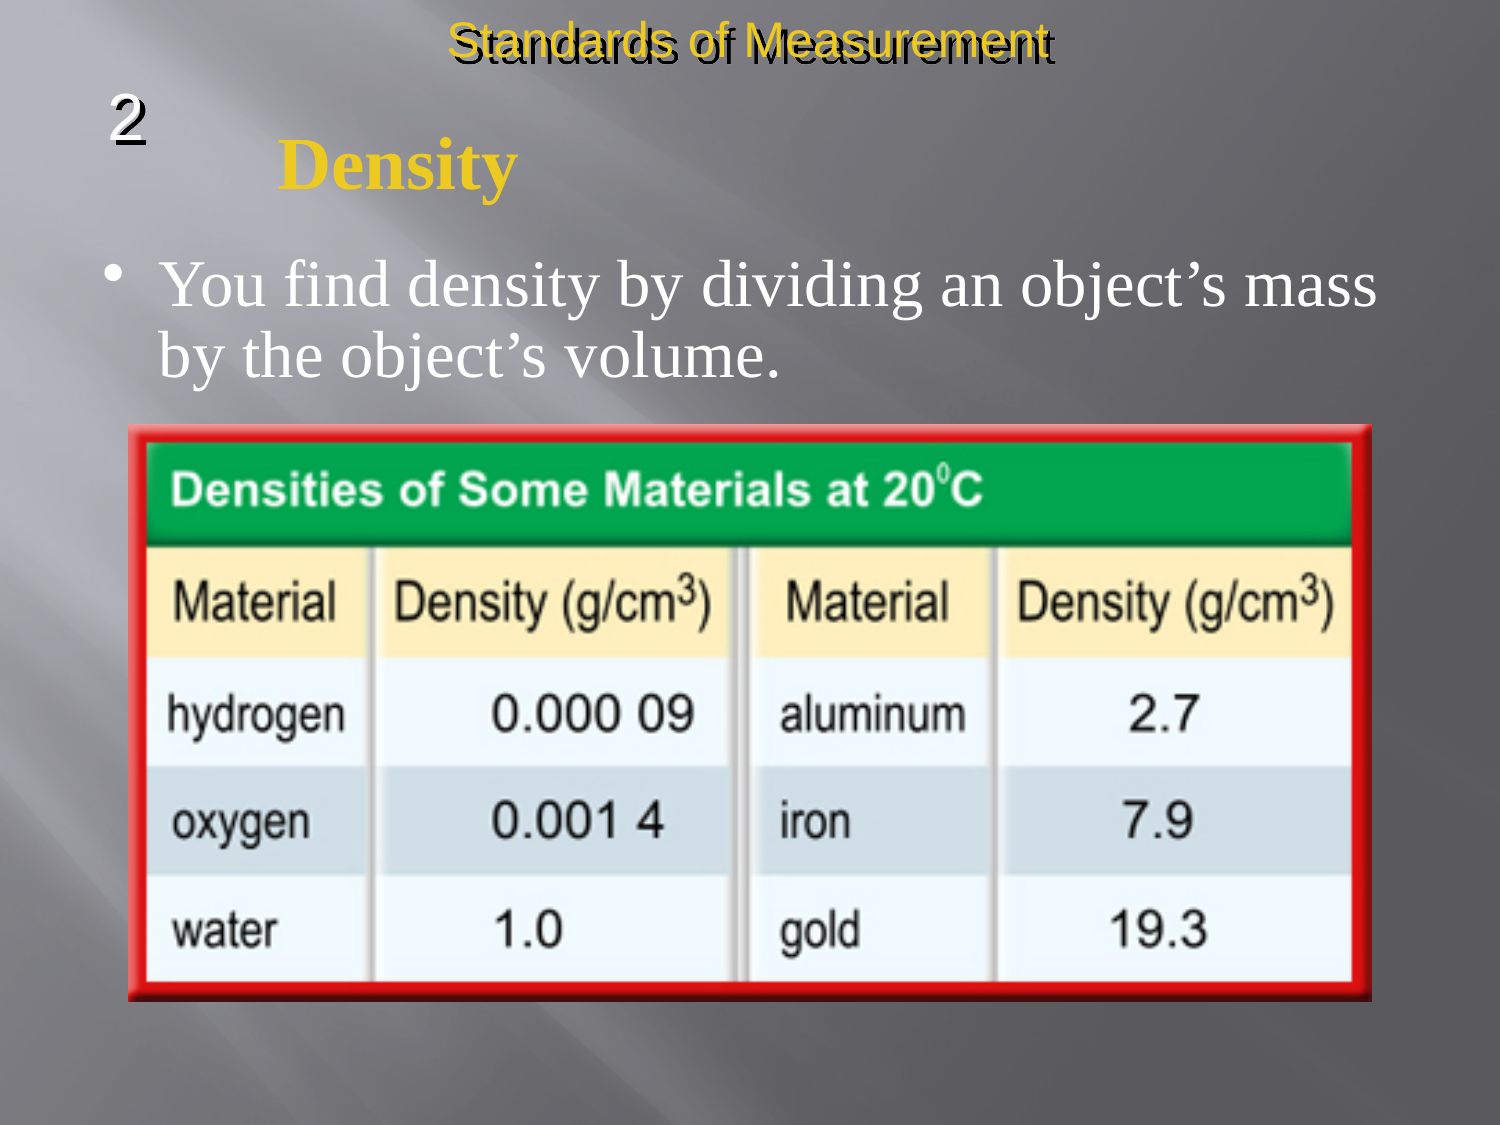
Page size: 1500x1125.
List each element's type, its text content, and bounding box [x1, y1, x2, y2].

text_box 2 [93, 66, 160, 162]
text_box Density [262, 117, 535, 214]
picture [128, 424, 1372, 1003]
text_box You find density by dividing an object’s mass by the object’s volume. [87, 241, 1400, 400]
text_box Standards of Measurement [431, 0, 1065, 75]
